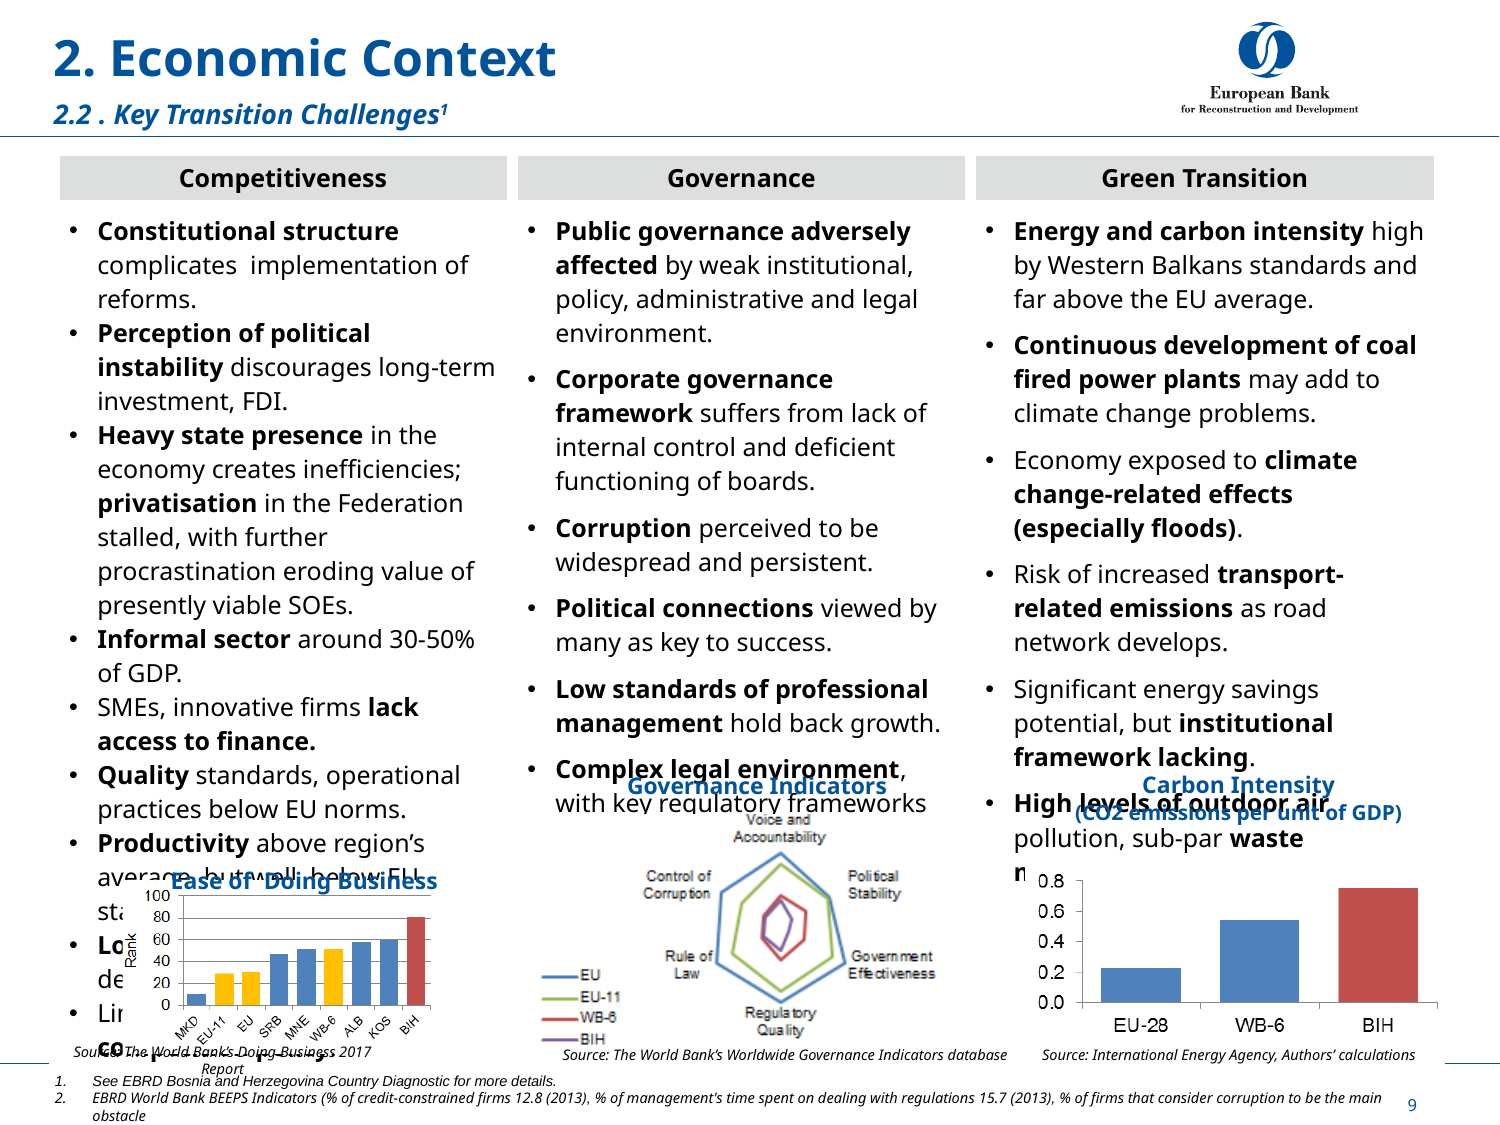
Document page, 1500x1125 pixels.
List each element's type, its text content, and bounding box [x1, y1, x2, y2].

picture [528, 814, 986, 1048]
table_header Competitiveness [60, 156, 507, 200]
text_box Governance Indicators [612, 764, 903, 807]
text_box Carbon Intensity (CO2 emissions per unit of GDP) [1025, 762, 1458, 833]
text_box Source: The World Bank’s Worldwide Governance Indicators database [547, 1038, 1122, 1072]
picture [1024, 859, 1459, 1047]
text_box Ease of Doing Business [155, 859, 453, 902]
table_cell Public governance adversely affected by weak institutional, policy, administrative and legal environment. Corporate governance framework suffers from lack of internal control and deficient functioning of boards. Corruption perceived to be widespread and persistent. Political connections viewed by many as key to success. Low standards of professional management hold back growth. Complex legal environment, with key regulatory frameworks (e.g., PPP) lacking clarity. [518, 211, 965, 1064]
text_box 2.2 . Key Transition Challenges1 [53, 114, 1094, 137]
text_box Source: The World Bank’s Doing Business 2017 Report [43, 1035, 402, 1085]
text_box See EBRD Bosnia and Herzegovina Country Diagnostic for more details. EBRD World Bank BEEPS Indicators (% of credit-constrained firms 12.8 (2013), % of management's time spent on dealing with regulations 15.7 (2013), % of firms that consider corruption to be the main obstacle 7.8 (2013). [40, 1064, 1434, 1125]
picture [122, 880, 434, 1054]
title 2. Economic Context [53, 0, 1163, 114]
table_cell Constitutional structure complicates implementation of reforms. Perception of political instability discourages long-term investment, FDI. Heavy state presence in the economy creates inefficiencies; privatisation in the Federation stalled, with further procrastination eroding value of presently viable SOEs. Informal sector around 30-50% of GDP. SMEs, innovative firms lack access to finance. Quality standards, operational practices below EU norms. Productivity above region’s average but well below EU standards. Low value added economy, despite industrial legacy. Limited enforcement of competition policy. [60, 211, 507, 1064]
table_cell Energy and carbon intensity high by Western Balkans standards and far above the EU average. Continuous development of coal fired power plants may add to climate change problems. Economy exposed to climate change-related effects (especially floods). Risk of increased transport-related emissions as road network develops. Significant energy savings potential, but institutional framework lacking. High levels of outdoor air pollution, sub-par waste management. [976, 211, 1434, 1038]
text_box Source: International Energy Agency, Authors’ calculations [1027, 1054, 1457, 1071]
table_header Governance [518, 156, 965, 200]
table_header Green Transition [976, 156, 1434, 200]
